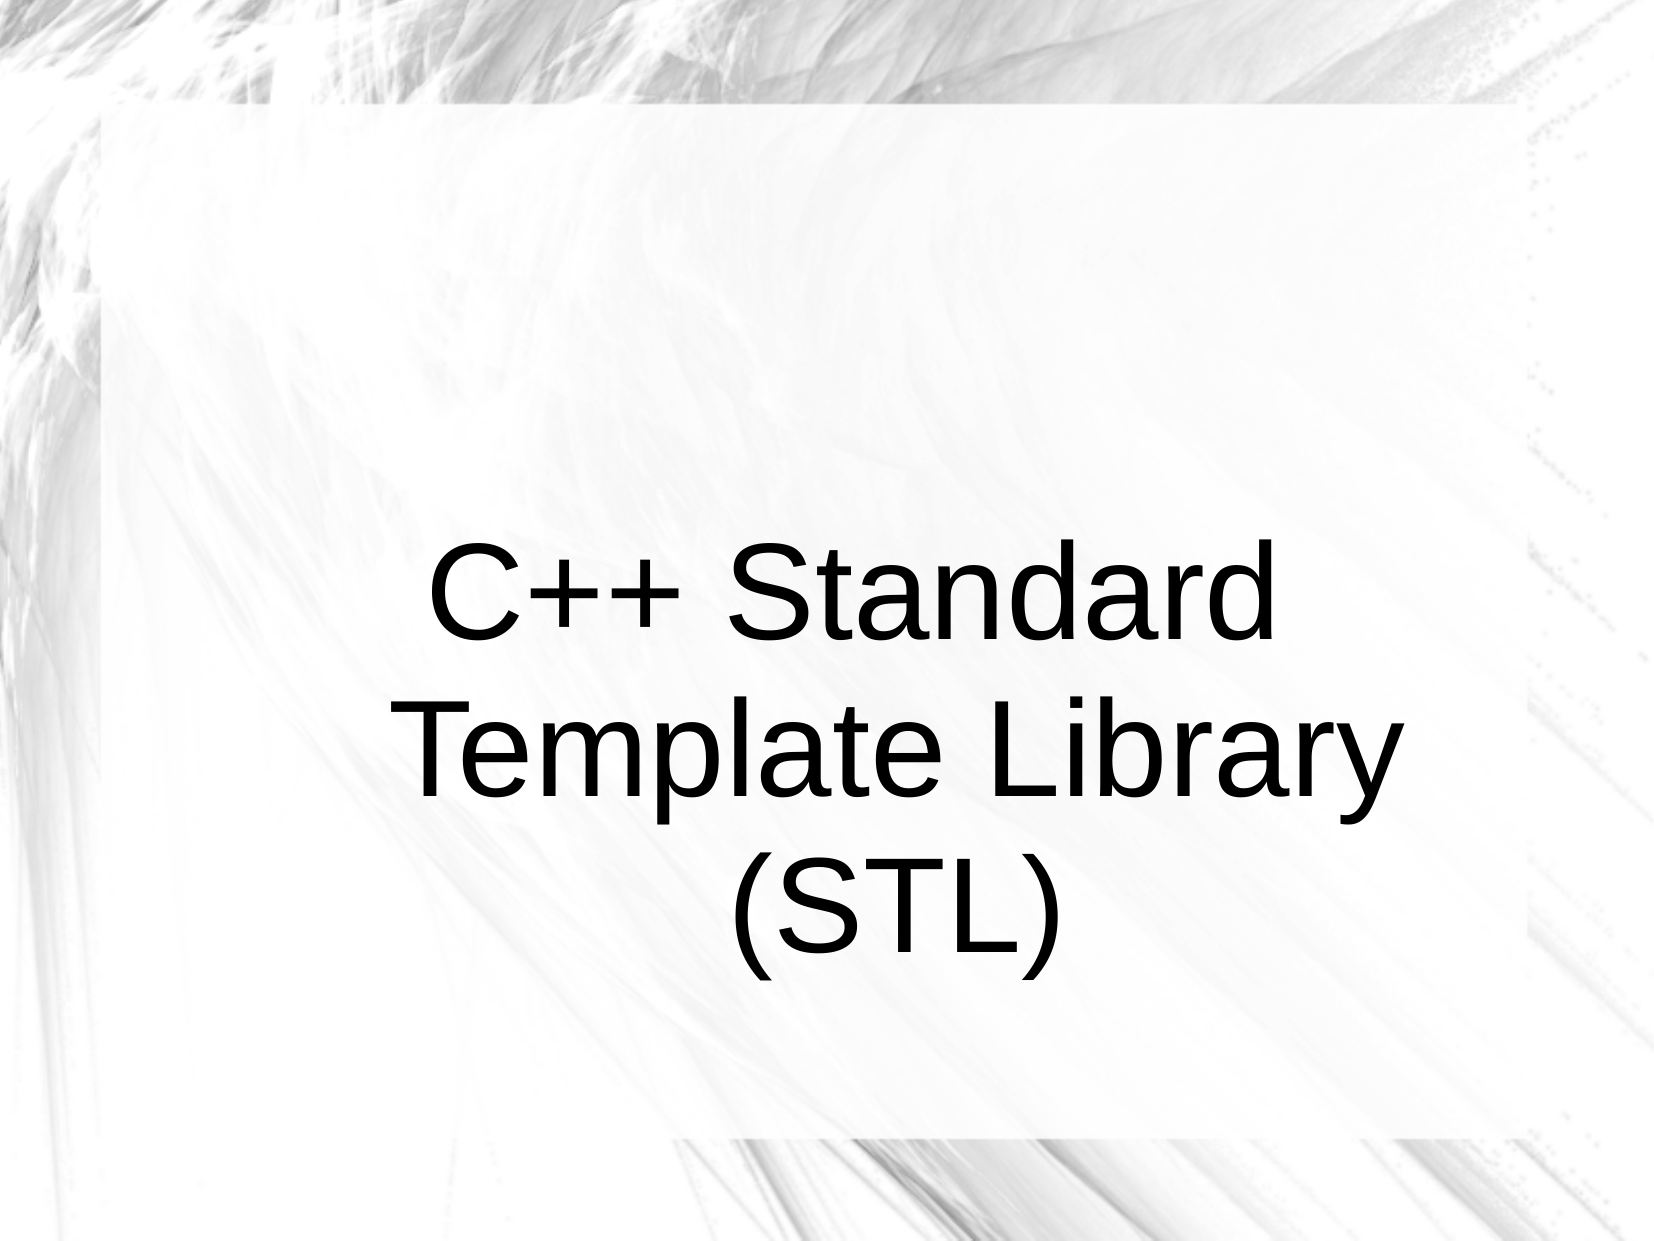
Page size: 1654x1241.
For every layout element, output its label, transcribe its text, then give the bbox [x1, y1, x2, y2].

picture [0, 0, 1654, 1241]
list C++ Standard Template Library (STL) [118, 319, 1571, 1109]
